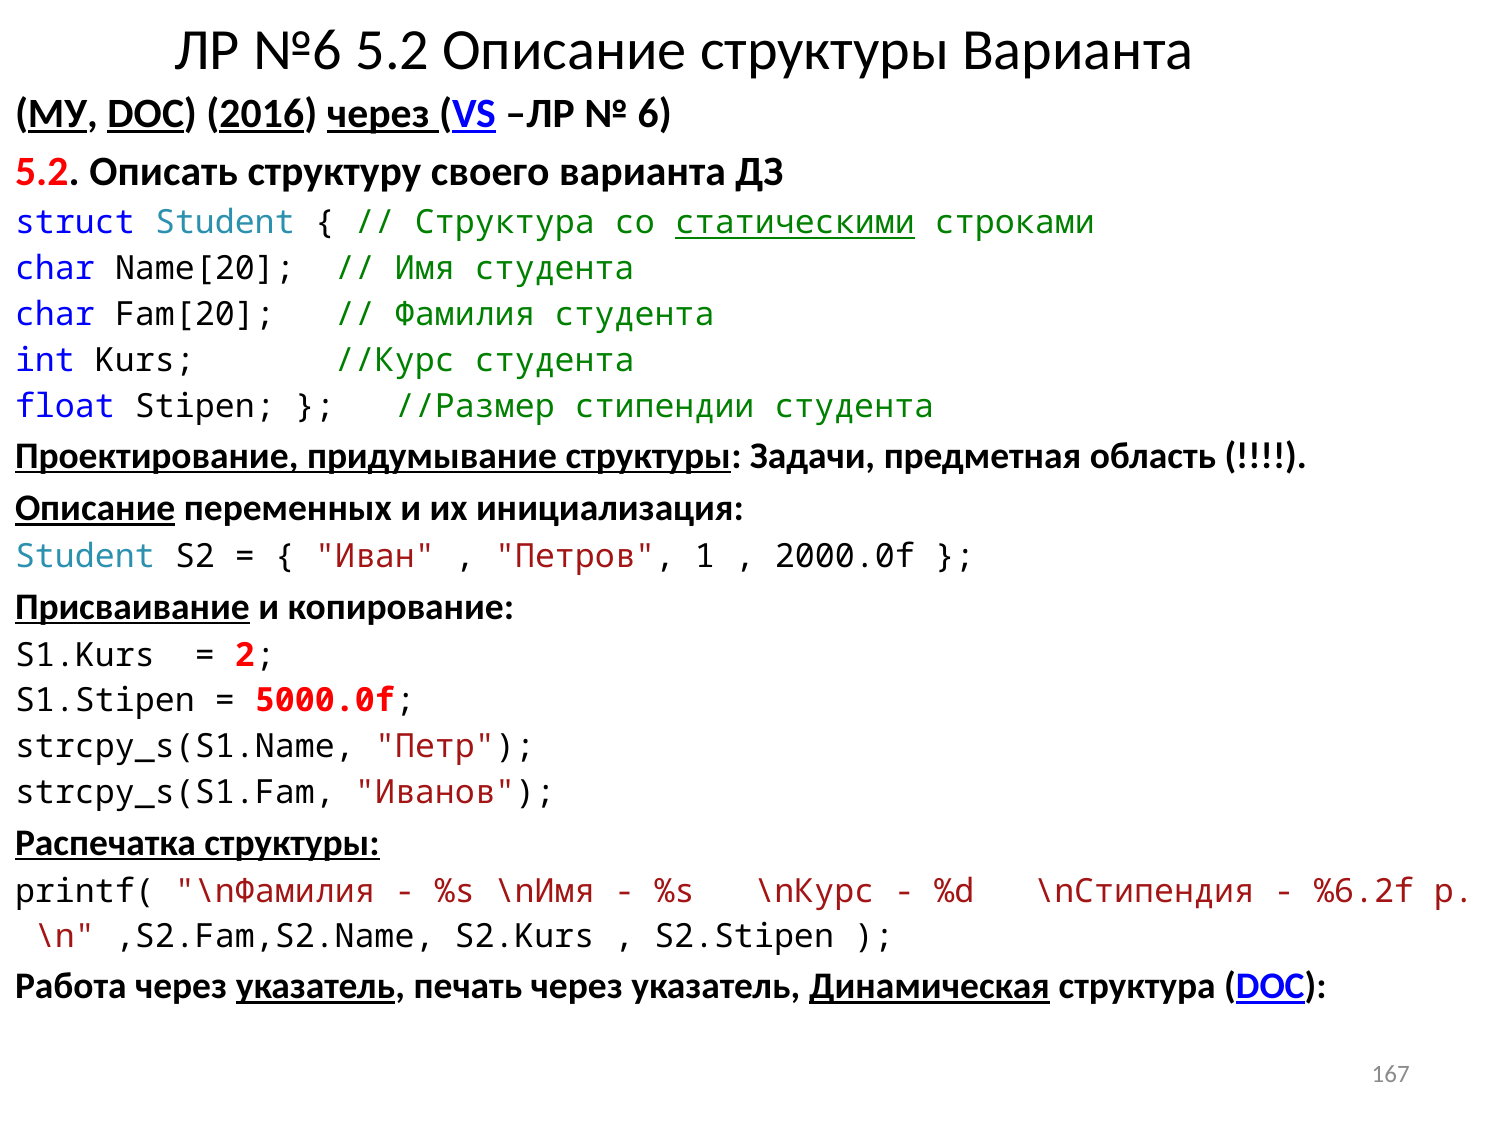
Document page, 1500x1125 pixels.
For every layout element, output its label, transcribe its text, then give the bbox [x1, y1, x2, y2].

title ЛР №6 5.2 Описание структуры Варианта [159, 1, 1247, 78]
text_box (МУ, DOC) (2016) через (VS –ЛР № 6) 5.2. Описать структуру своего варианта ДЗ struct Student { // Структура со статическими строками char Name[20]; // Имя студента char Fam[20]; // Фамилия студента int Kurs; //Курс студента float Stipen; }; //Размер стипендии студента Проектирование, придумывание структуры: Задачи, предметная область (!!!!). Описание переменных и их инициализация: Student S2 = { "Иван" , "Петров", 1 , 2000.0f }; Присваивание и копирование: S1.Kurs = 2; S1.Stipen = 5000.0f; strcpy_s(S1.Name, "Петр"); strcpy_s(S1.Fam, "Иванов"); Распечатка структуры: printf( "\nФамилия - %s \nИмя - %s \nКурс - %d \nСтипендия - %6.2f р. \n" ,S2.Fam,S2.Name, S2.Kurs , S2.Stipen ); Работа через указатель, печать через указатель, Динамическая структура (DOC): [0, 78, 1500, 1024]
slide_number 167 [1074, 1042, 1425, 1103]
